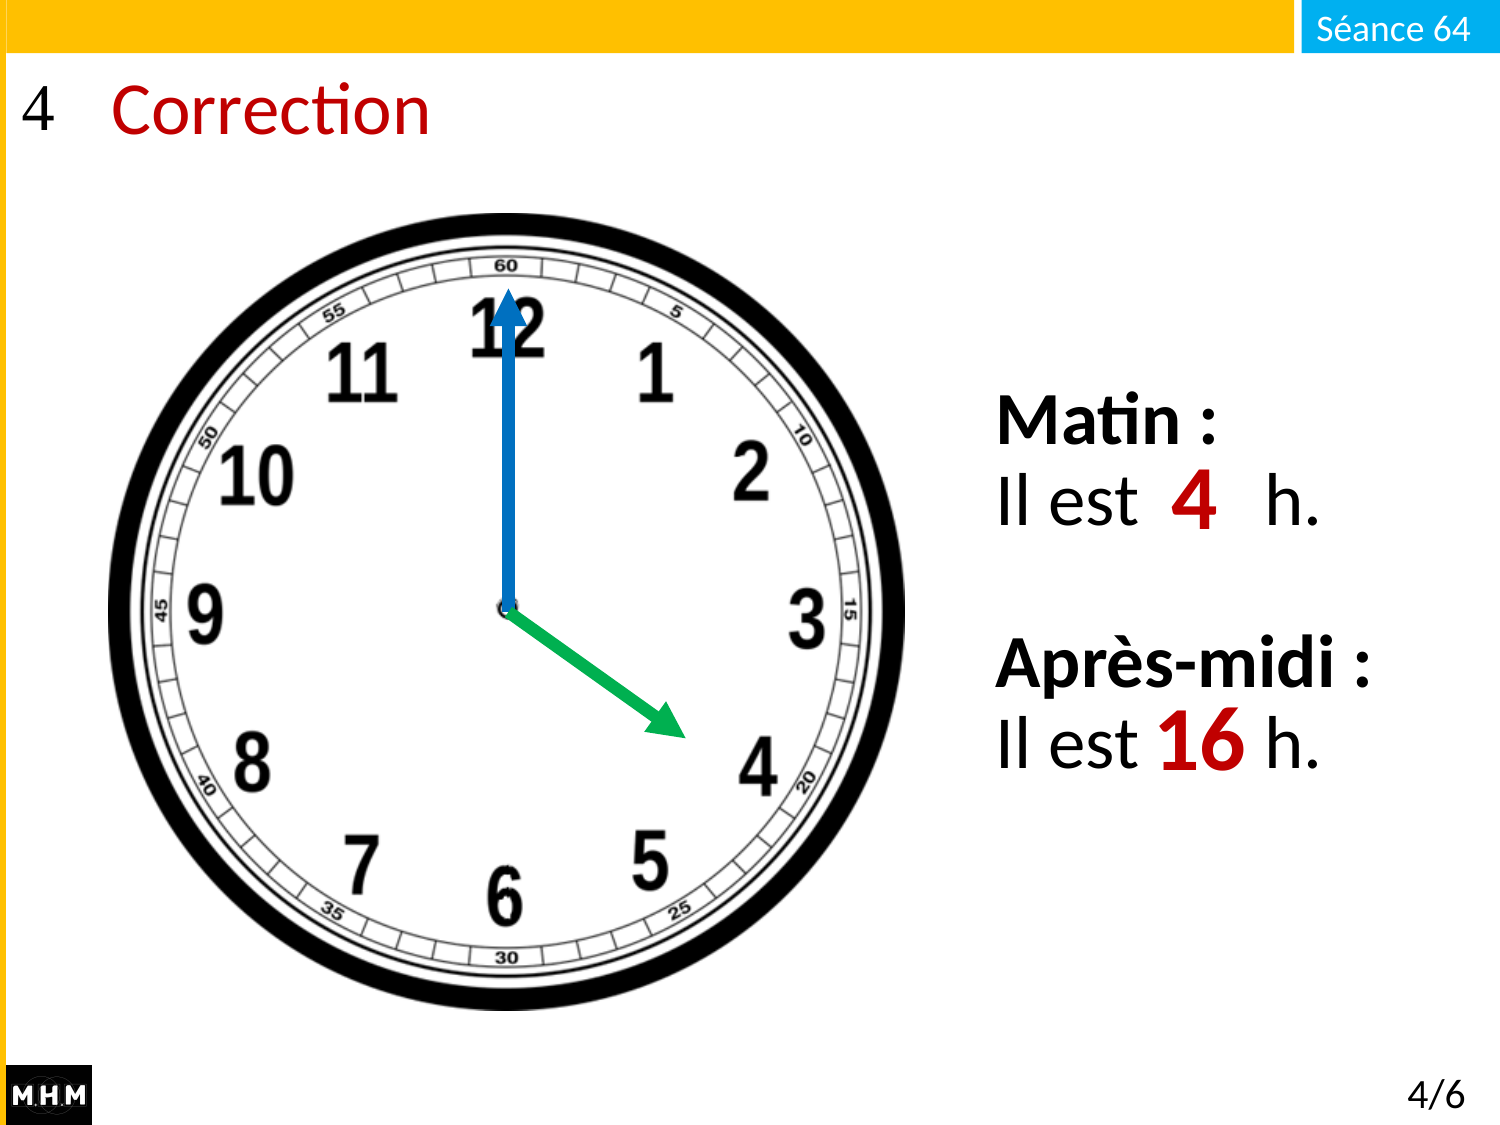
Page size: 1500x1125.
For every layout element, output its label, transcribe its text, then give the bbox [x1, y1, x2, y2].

text_box Matin : Il est . . . h. Après-midi : Il est . . . h. [980, 301, 1500, 863]
title Correction [96, 60, 1391, 160]
list 4/6 [1373, 1064, 1500, 1125]
text_box 16 [1138, 691, 1262, 791]
picture [108, 213, 905, 1011]
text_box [508, 611, 686, 739]
picture [6, 1065, 92, 1125]
text_box 4 [1145, 450, 1244, 550]
